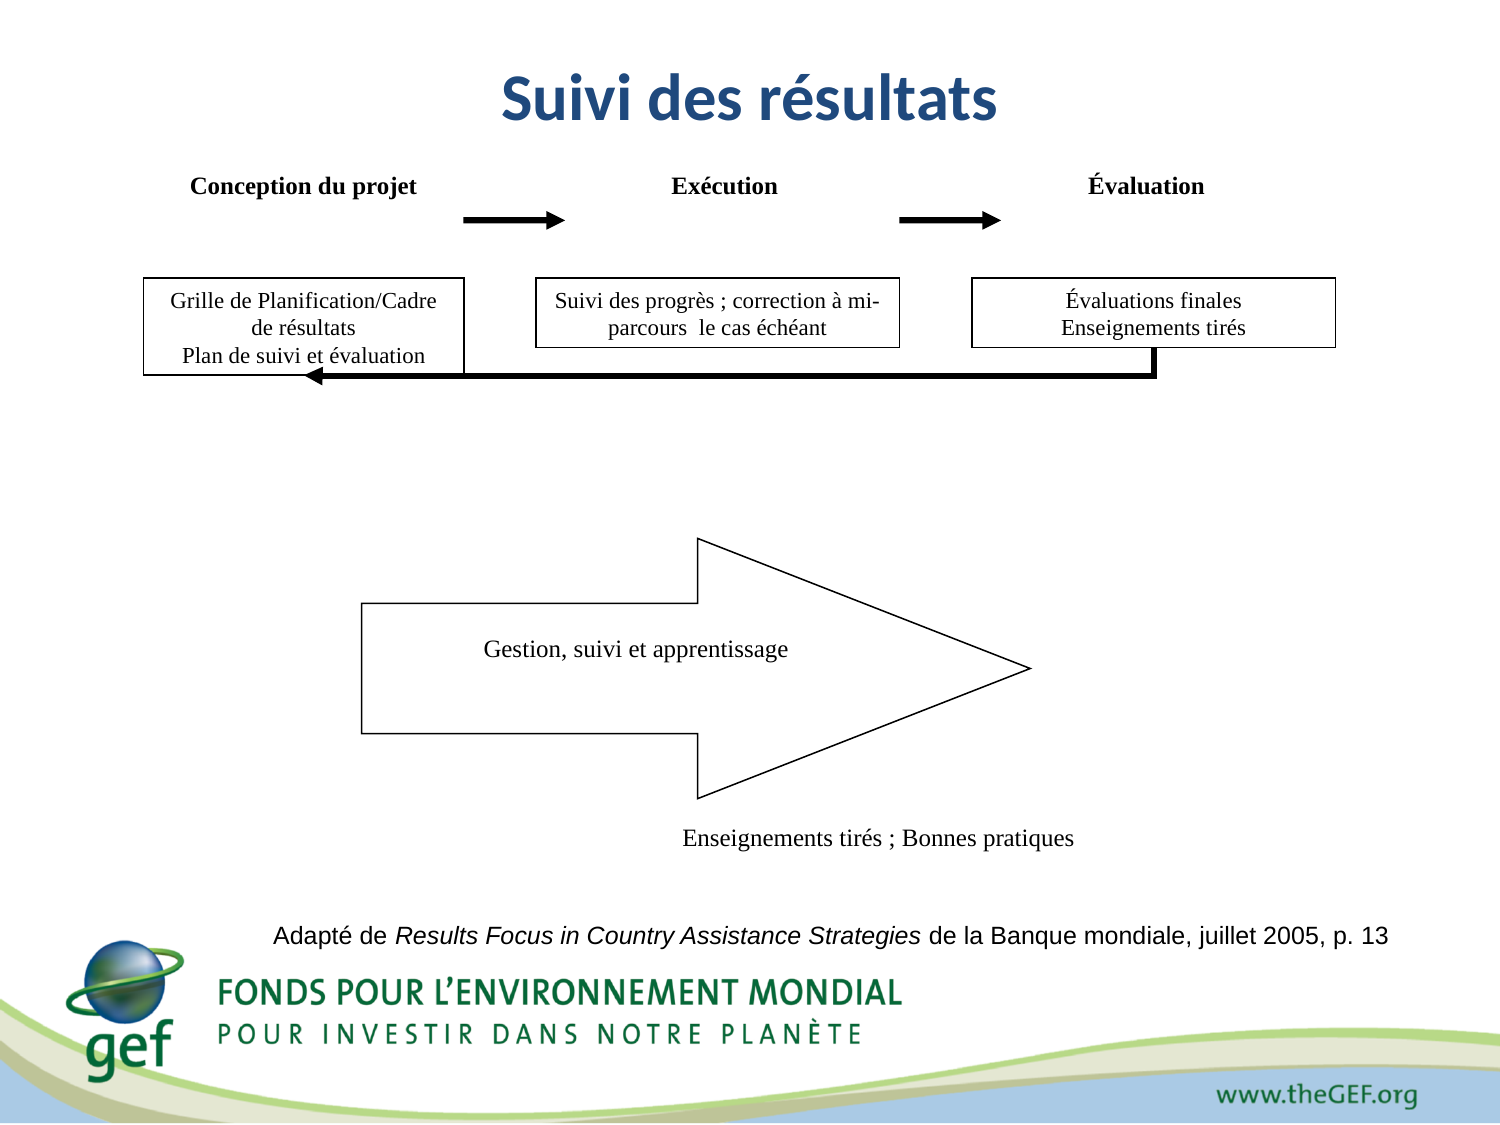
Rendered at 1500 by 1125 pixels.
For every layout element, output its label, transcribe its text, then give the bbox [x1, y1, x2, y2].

text_box Adapté de Results Focus in Country Assistance Strategies de la Banque mondiale, juillet 2005, p. 13 [251, 912, 1406, 958]
title Suivi des résultats [74, 0, 1426, 188]
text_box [99, 162, 1351, 860]
picture [0, 912, 1500, 1125]
